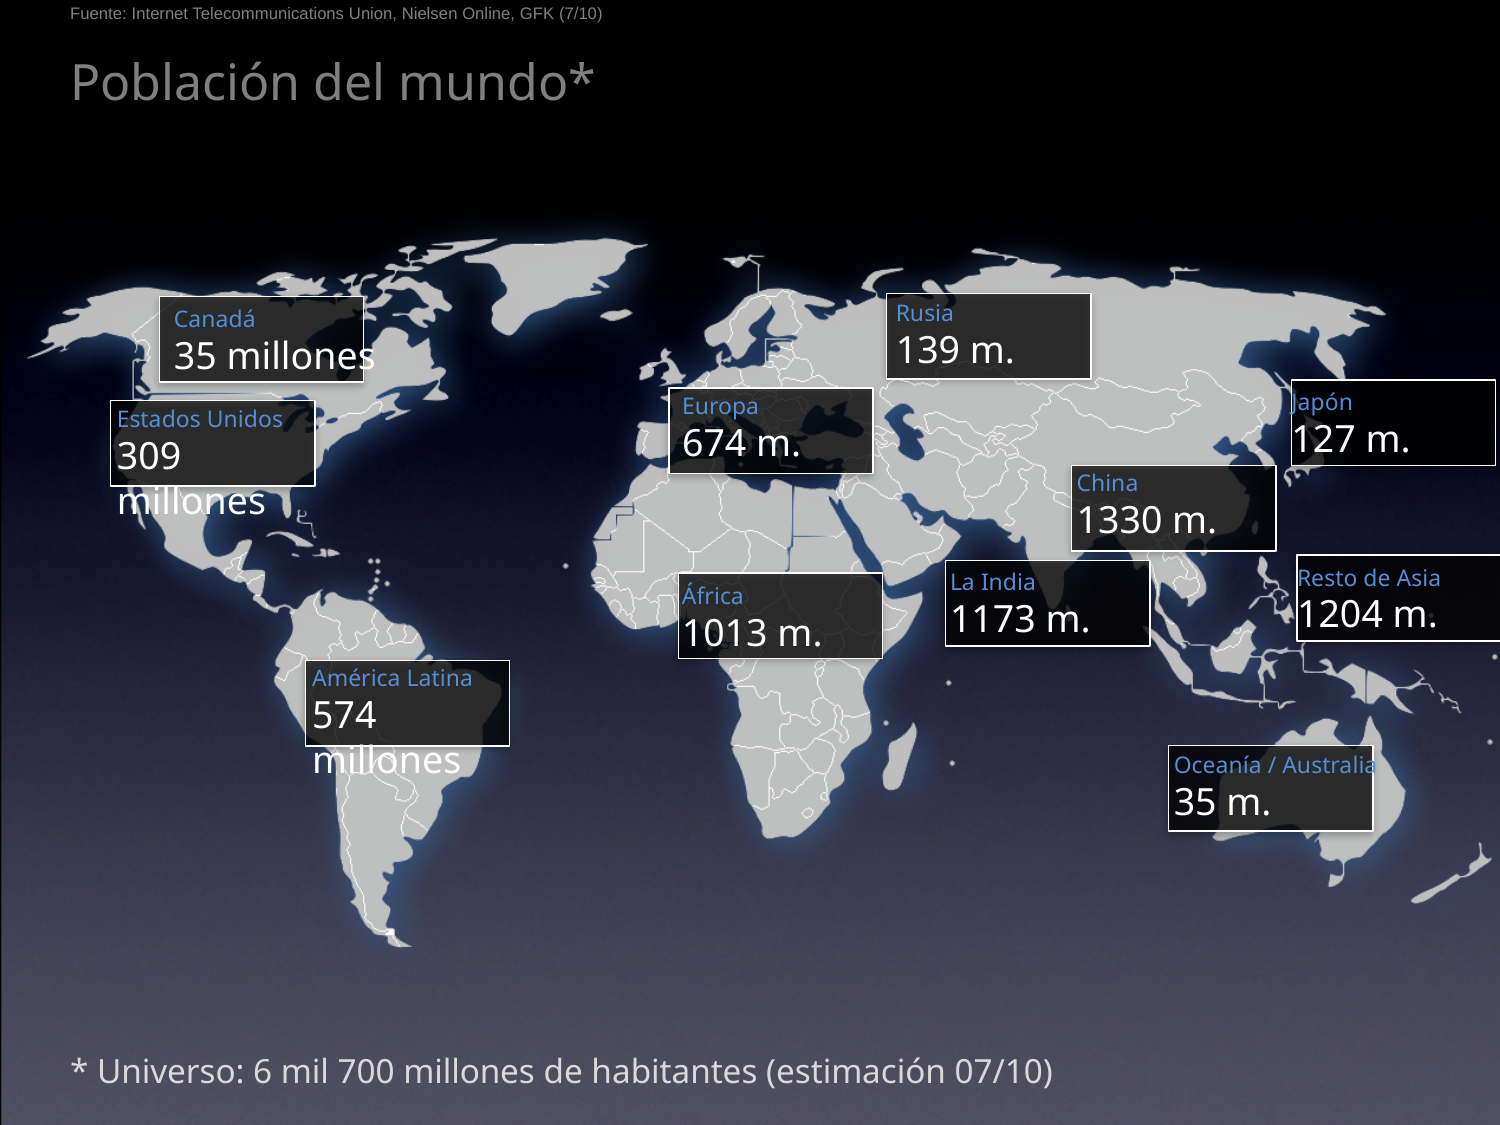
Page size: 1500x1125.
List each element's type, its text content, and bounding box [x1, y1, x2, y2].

picture [0, 0, 1500, 1125]
text_box Fuente: Internet Telecommunications Union, Nielsen Online, GFK (7/10) [70, 0, 853, 23]
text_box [110, 293, 1500, 832]
text_box * Universo: 6 mil 700 millones de habitantes (estimación 07/10) [70, 1050, 1409, 1091]
text_box Población del mundo* [70, 50, 1098, 111]
